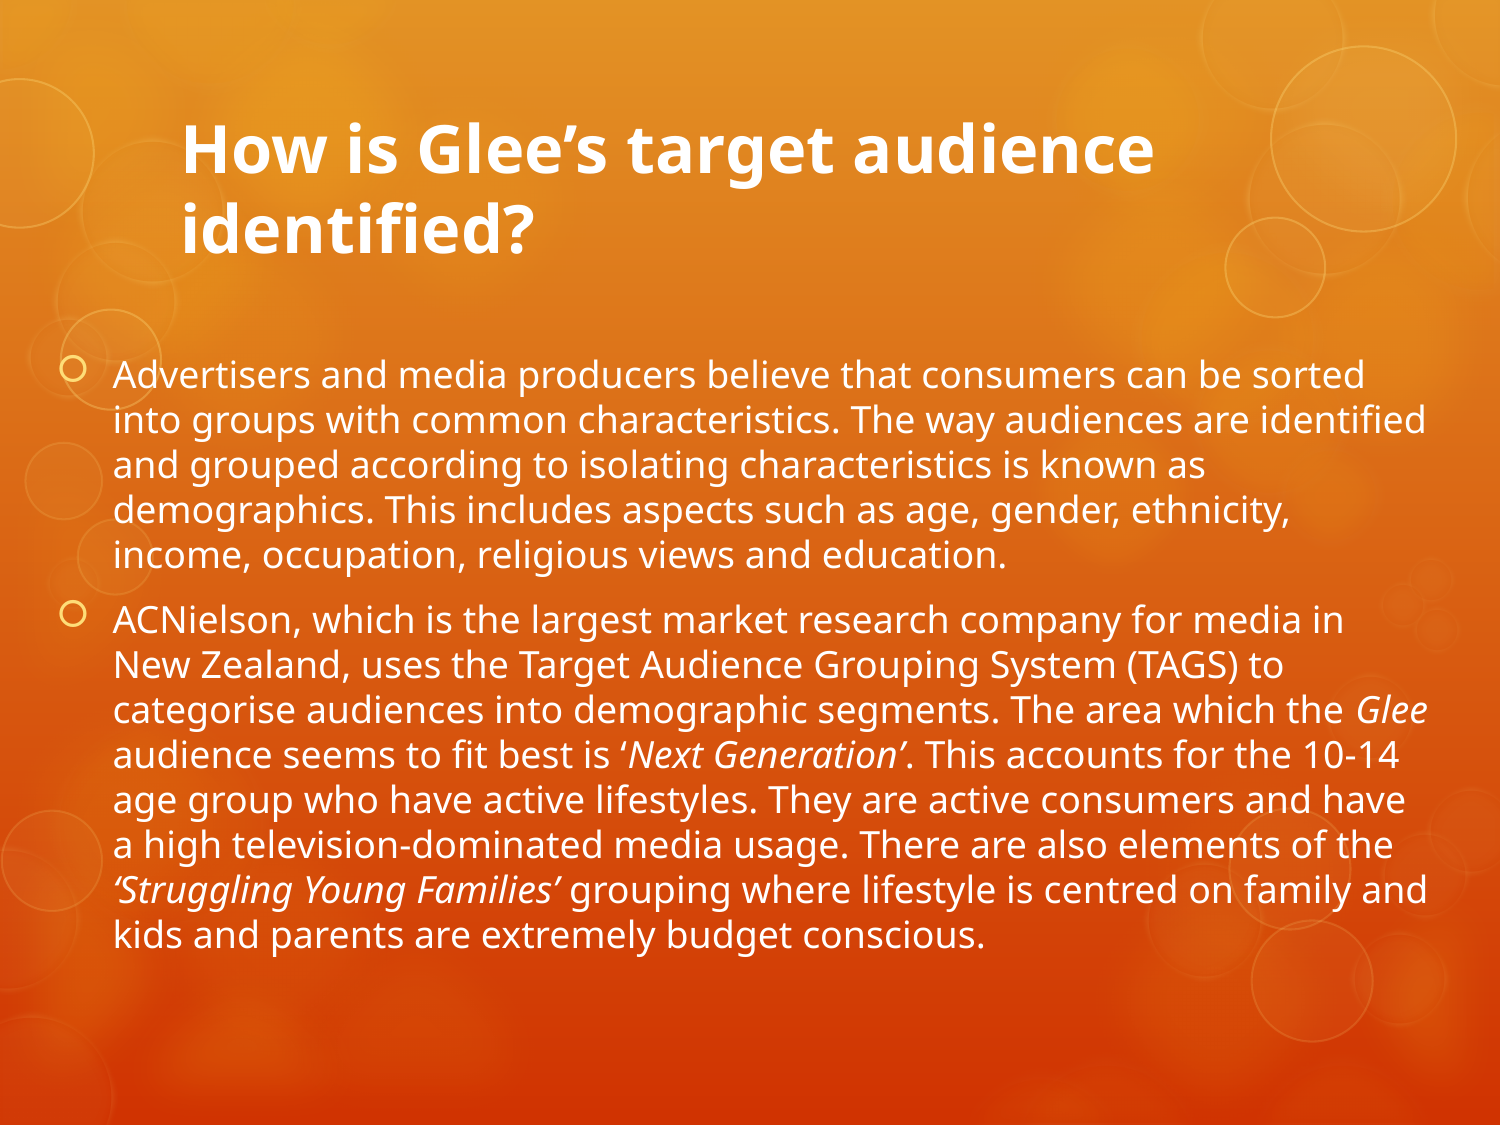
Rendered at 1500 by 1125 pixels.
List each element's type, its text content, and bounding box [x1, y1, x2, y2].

list Advertisers and media producers believe that consumers can be sorted into groups with common characteristics. The way audiences are identified and grouped according to isolating characteristics is known as demographics. This includes aspects such as age, gender, ethnicity, income, occupation, religious views and education. ACNielson, which is the largest market research company for media in New Zealand, uses the Target Audience Grouping System (TAGS) to categorise audiences into demographic segments. The area which the Glee audience seems to fit best is ‘Next Generation’. This accounts for the 10-14 age group who have active lifestyles. They are active consumers and have a high television-dominated media usage. There are also elements of the ‘Struggling Young Families’ grouping where lifestyle is centred on family and kids and parents are extremely budget conscious. [41, 267, 1447, 1106]
title How is Glee’s target audience identified? [165, 110, 1400, 263]
